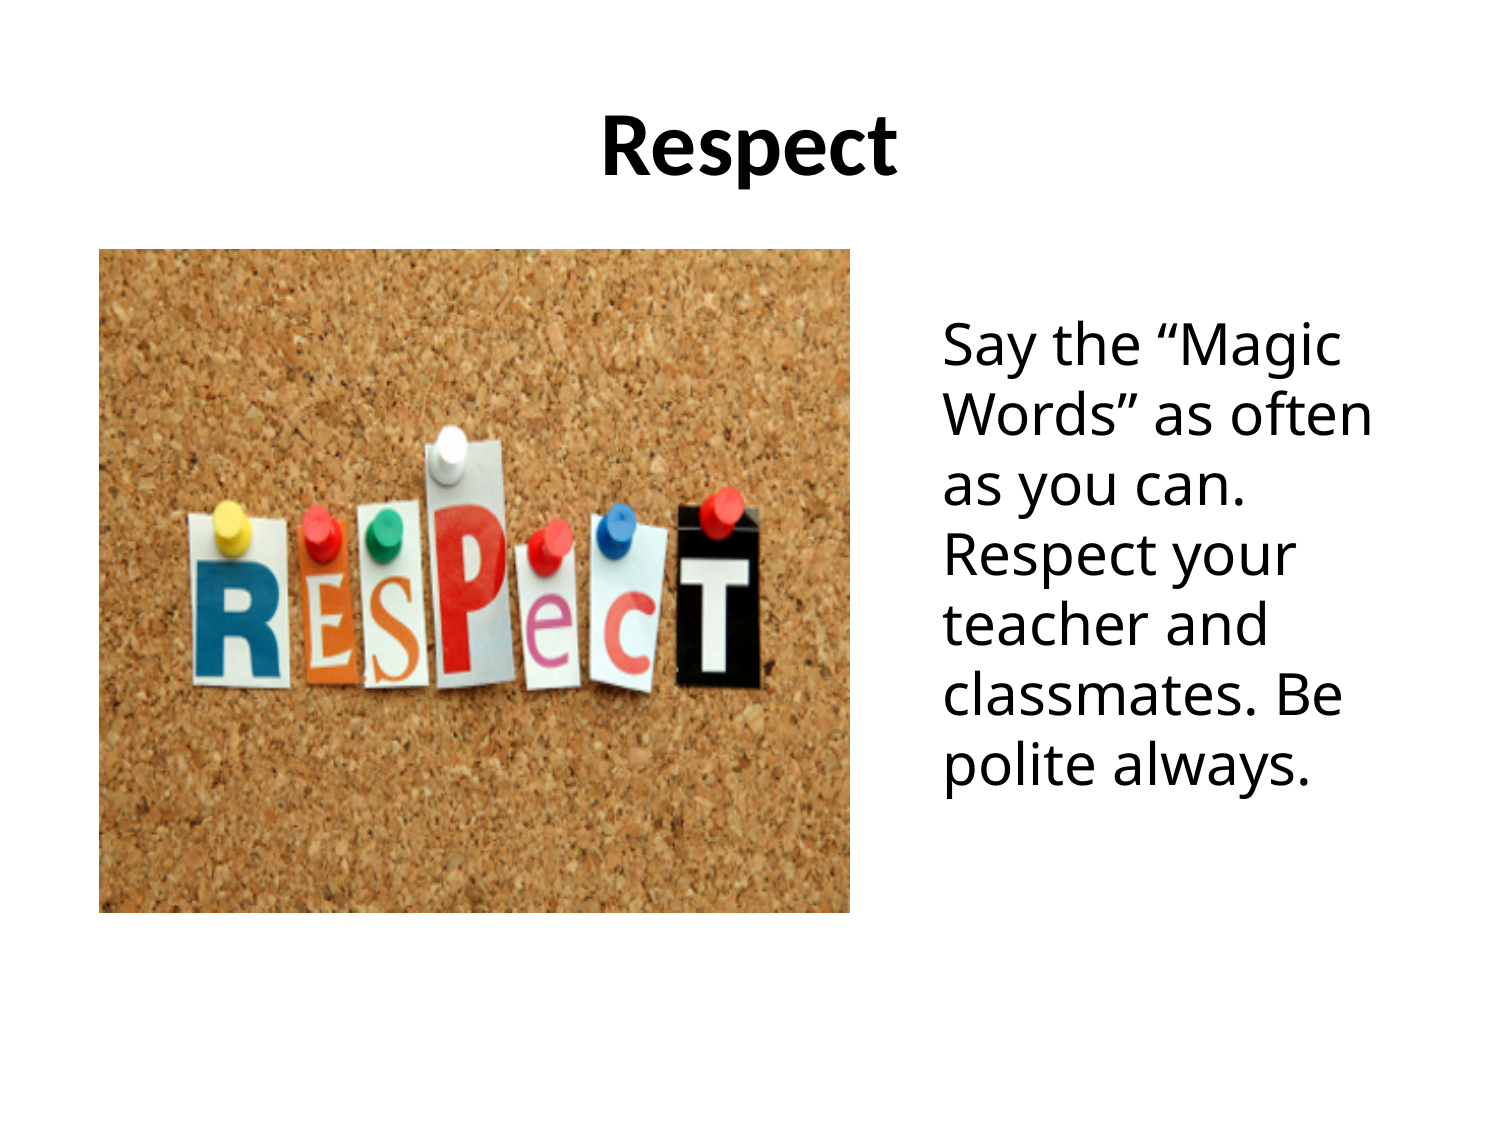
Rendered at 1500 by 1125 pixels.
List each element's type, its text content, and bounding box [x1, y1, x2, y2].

text_box Say the “Magic Words” as often as you can. Respect your teacher and classmates. Be polite always. [927, 299, 1391, 805]
title Respect [75, 45, 1425, 233]
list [99, 249, 851, 913]
